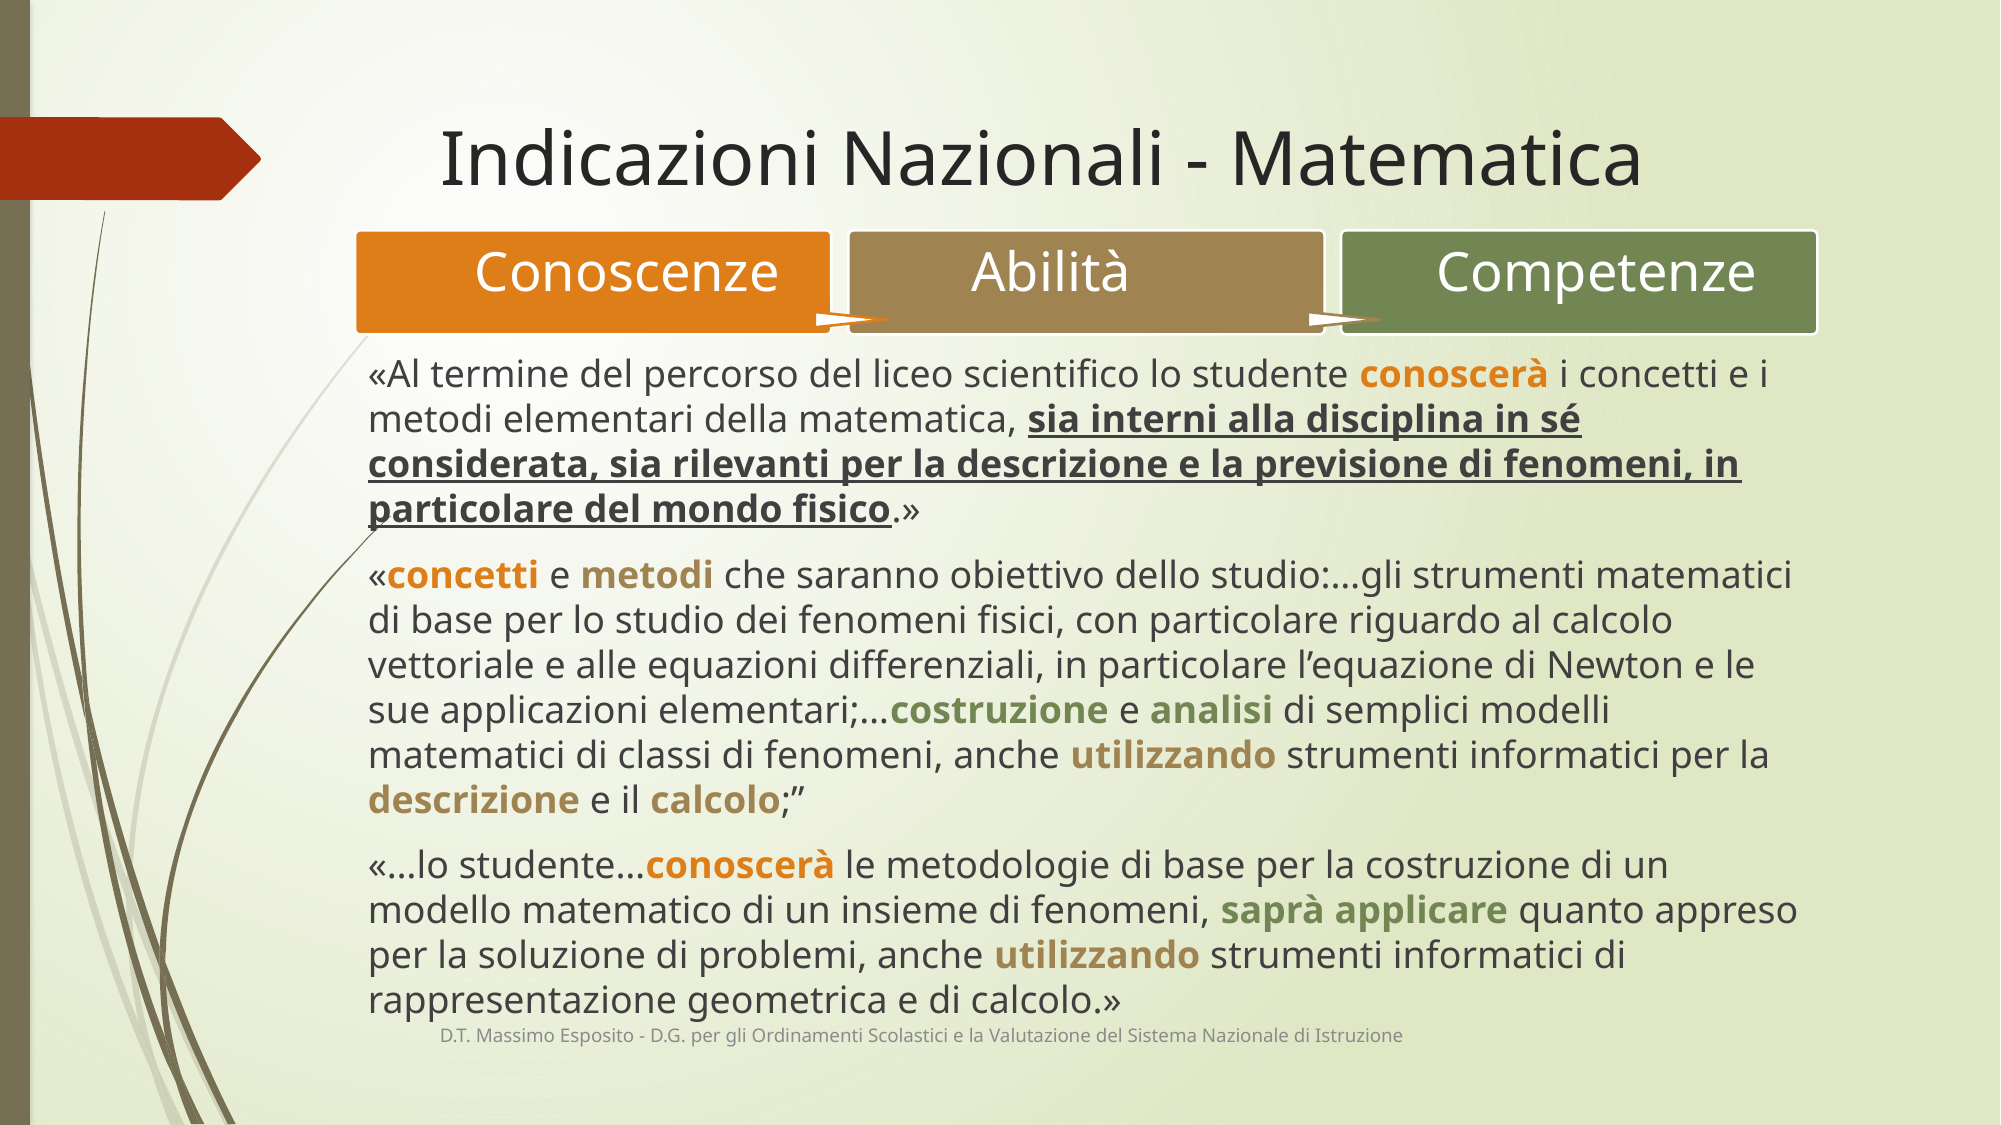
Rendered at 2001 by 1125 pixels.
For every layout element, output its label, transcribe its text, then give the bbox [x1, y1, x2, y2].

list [354, 229, 1818, 335]
title Indicazioni Nazionali - Matematica [425, 102, 1888, 231]
text_box «Al termine del percorso del liceo scientifico lo studente conoscerà i concetti e i metodi elementari della matematica, sia interni alla disciplina in sé considerata, sia rilevanti per la descrizione e la previsione di fenomeni, in particolare del mondo fisico.» «concetti e metodi che saranno obiettivo dello studio:…gli strumenti matematici di base per lo studio dei fenomeni fisici, con particolare riguardo al calcolo vettoriale e alle equazioni differenziali, in particolare l’equazione di Newton e le sue applicazioni elementari;…costruzione e analisi di semplici modelli matematici di classi di fenomeni, anche utilizzando strumenti informatici per la descrizione e il calcolo;” «…lo studente…conoscerà le metodologie di base per la costruzione di un modello matematico di un insieme di fenomeni, saprà applicare quanto appreso per la soluzione di problemi, anche utilizzando strumenti informatici di rappresentazione geometrica e di calcolo.» [352, 342, 1816, 1105]
footer D.T. Massimo Esposito - D.G. per gli Ordinamenti Scolastici e la Valutazione del Sistema Nazionale di Istruzione [424, 1006, 1675, 1067]
